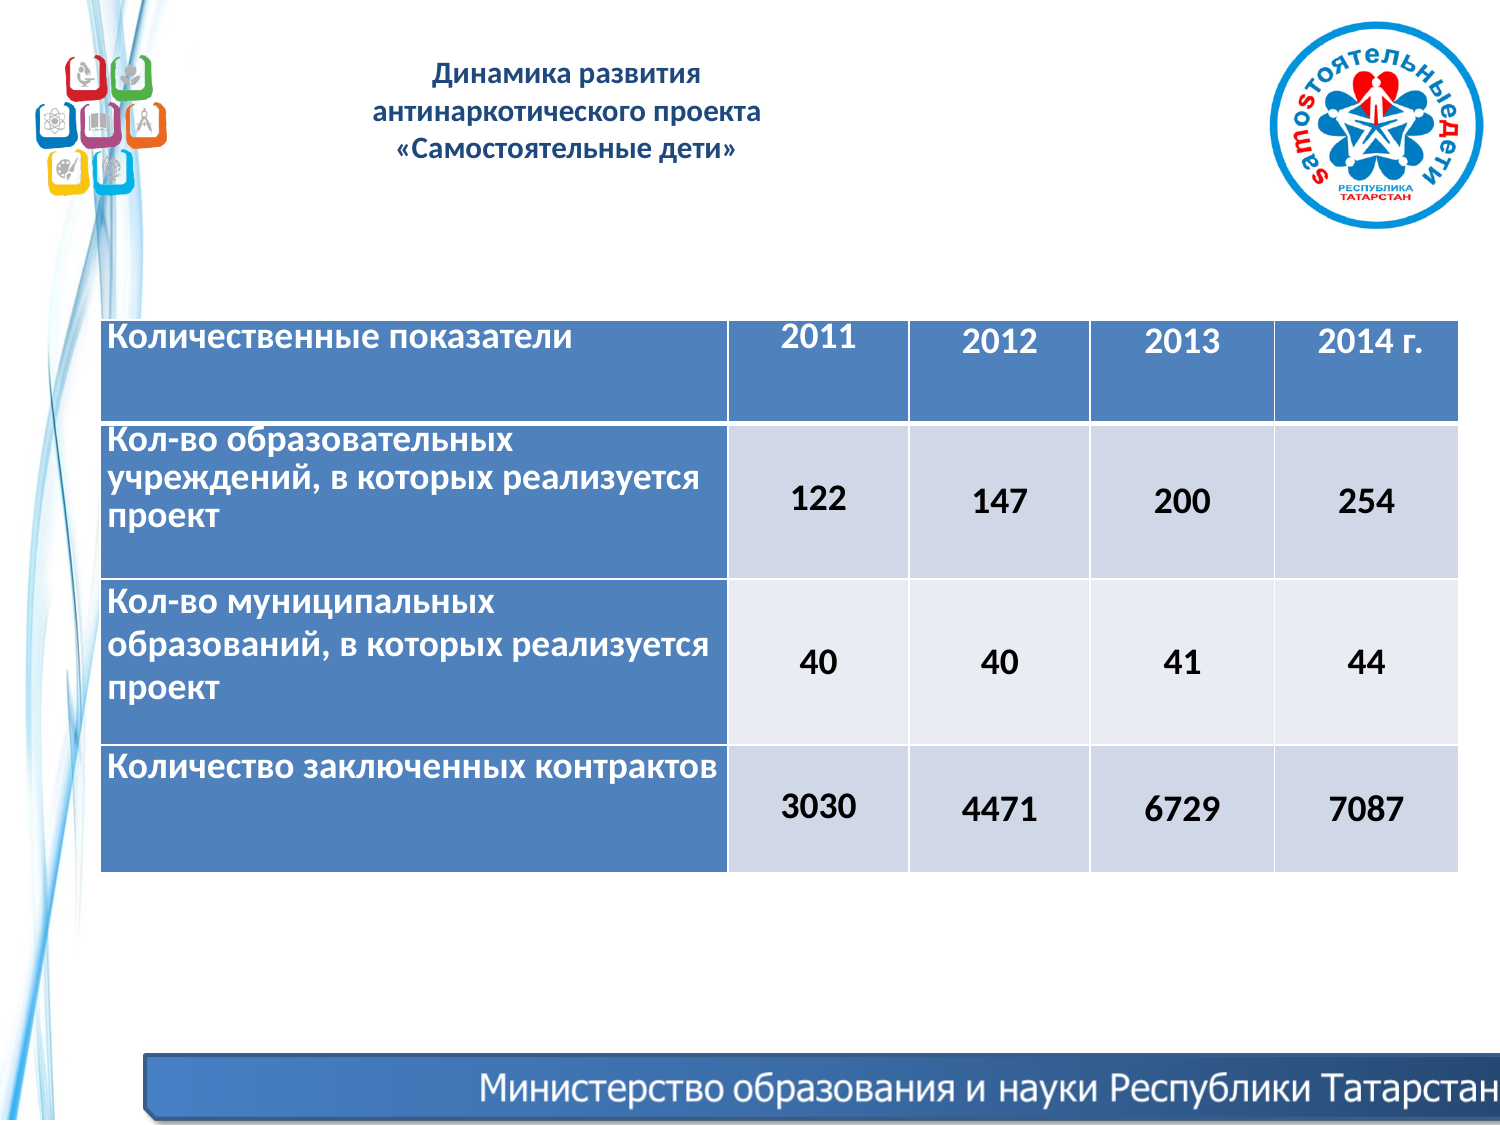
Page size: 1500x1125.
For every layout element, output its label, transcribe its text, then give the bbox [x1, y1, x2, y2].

table_header 2013 [1091, 321, 1274, 421]
table_header 2014 г. [1275, 321, 1458, 421]
title Динамика развития антинаркотического проекта «Самостоятельные дети» [234, 45, 1093, 173]
table_cell 254 [1275, 426, 1458, 578]
table_cell 44 [1275, 580, 1458, 744]
table_cell Количество заключенных контрактов [234, 746, 727, 872]
table_header 2011 [729, 321, 908, 421]
table_cell 122 [729, 426, 908, 578]
table_cell 41 [1091, 580, 1274, 744]
table_cell 7087 [1275, 746, 1458, 872]
table_cell 4471 [910, 746, 1089, 872]
table_cell 40 [910, 580, 1089, 744]
table_cell 200 [1091, 426, 1274, 578]
table_header Количественные показатели [234, 321, 727, 421]
table_cell Кол-во муниципальных образований, в которых реализуется проект [234, 580, 727, 744]
table_cell 3030 [729, 746, 908, 872]
table_cell 40 [729, 580, 908, 744]
table_header 2012 [910, 321, 1089, 421]
picture [1249, 4, 1498, 245]
table_cell 147 [910, 426, 1089, 578]
table_cell Кол-во образовательных учреждений, в которых реализуется проект [234, 426, 727, 578]
table_cell 6729 [1091, 746, 1274, 872]
picture [0, 0, 1500, 1125]
